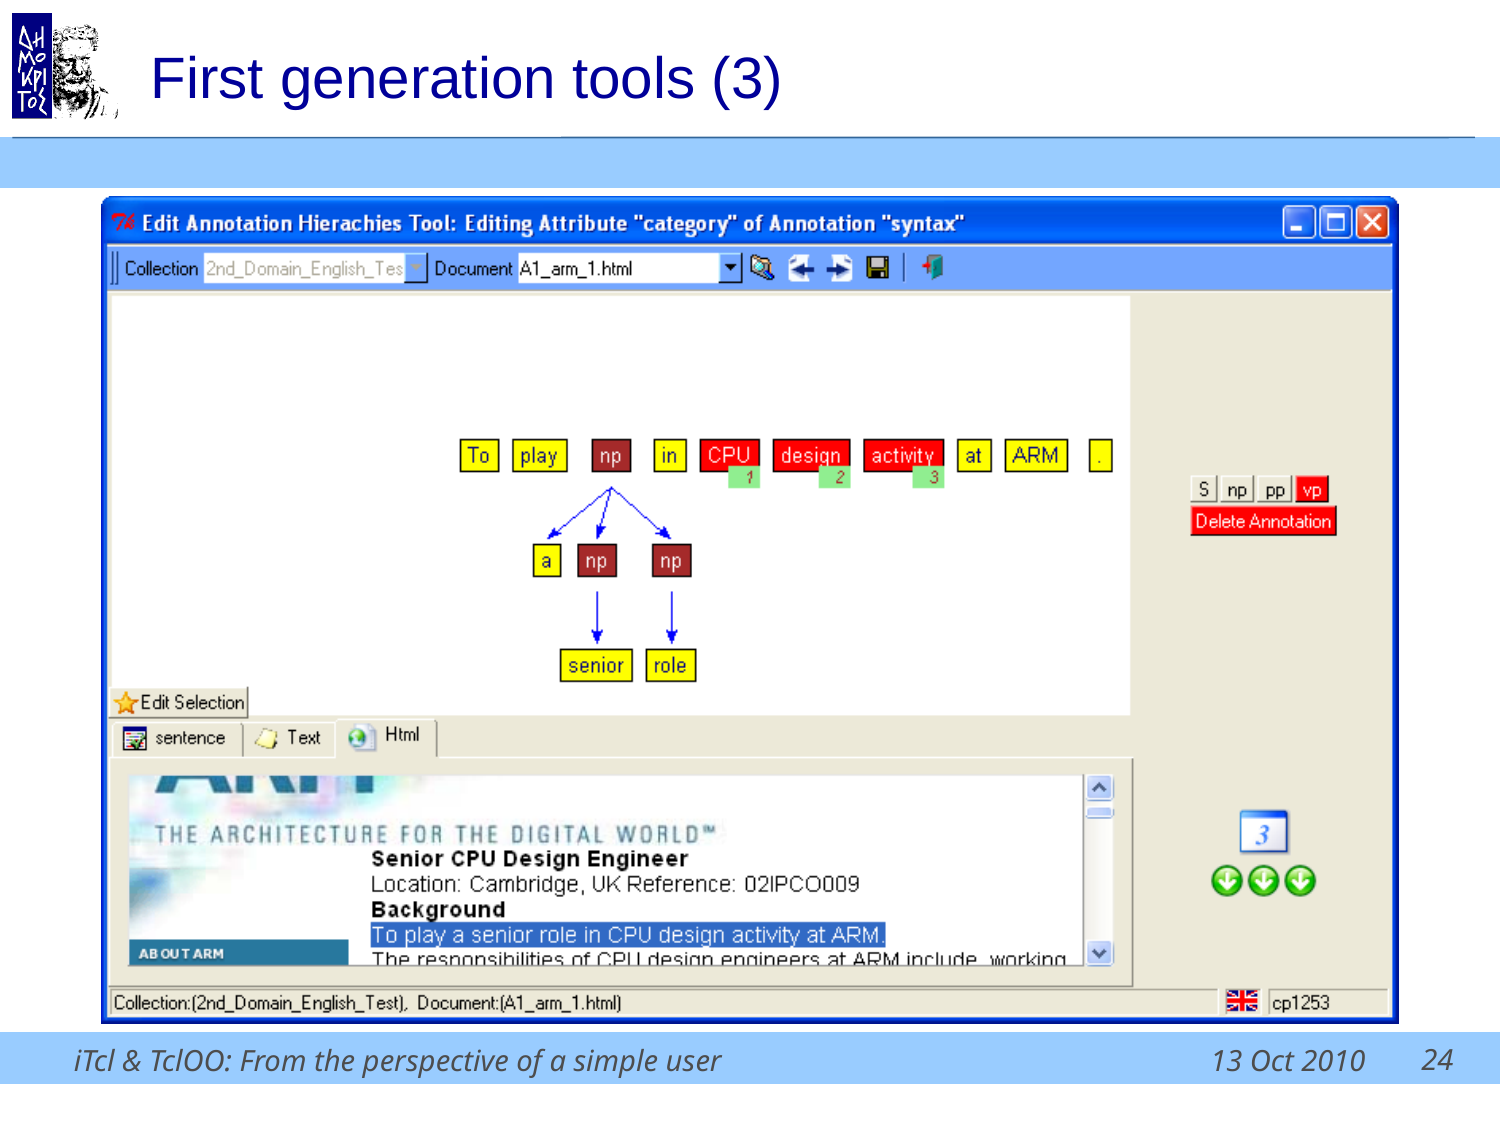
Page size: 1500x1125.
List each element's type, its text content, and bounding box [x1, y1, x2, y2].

slide_number 24 [1399, 1033, 1476, 1084]
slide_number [1190, 1034, 1381, 1086]
footer iTcl & TclOO: From the perspective of a simple user [58, 1034, 1190, 1086]
title First generation tools (3) [135, 12, 1476, 138]
picture [101, 196, 1399, 1024]
picture [11, 13, 118, 120]
